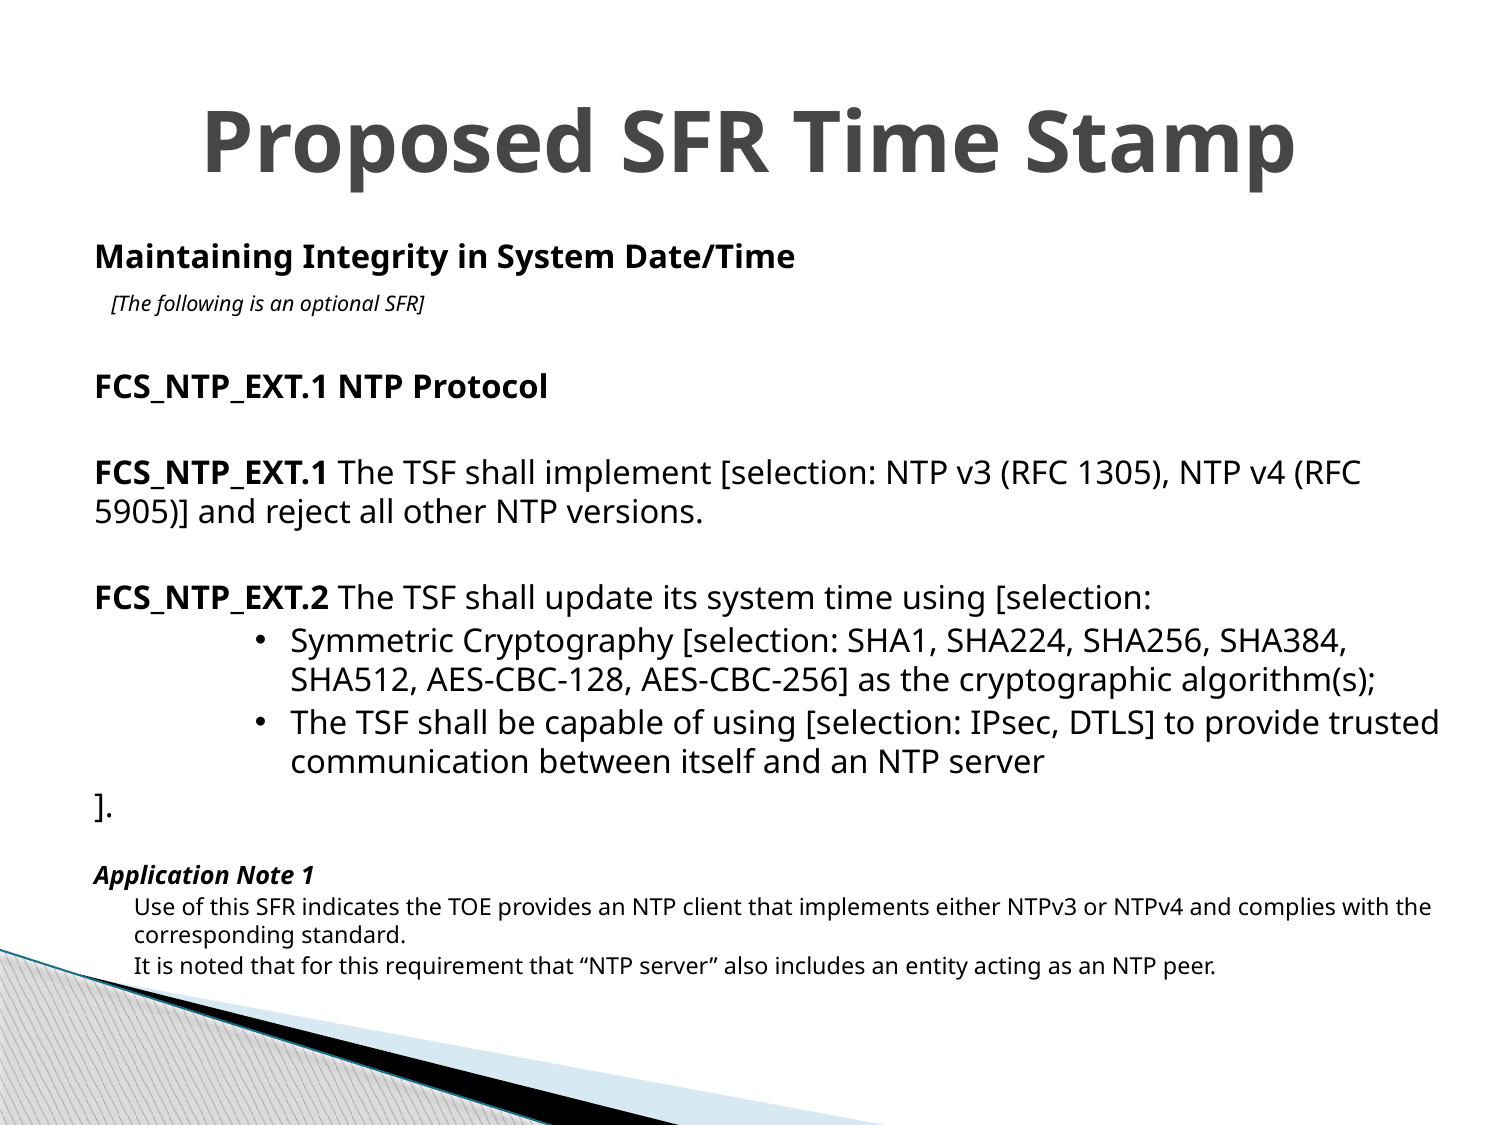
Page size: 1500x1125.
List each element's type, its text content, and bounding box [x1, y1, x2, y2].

list Maintaining Integrity in System Date/Time [The following is an optional SFR] FCS_NTP_EXT.1 NTP Protocol FCS_NTP_EXT.1 The TSF shall implement [selection: NTP v3 (RFC 1305), NTP v4 (RFC 5905)] and reject all other NTP versions. FCS_NTP_EXT.2 The TSF shall update its system time using [selection: Symmetric Cryptography [selection: SHA1, SHA224, SHA256, SHA384, SHA512, AES-CBC-128, AES-CBC-256] as the cryptographic algorithm(s); The TSF shall be capable of using [selection: IPsec, DTLS] to provide trusted communication between itself and an NTP server ]. Application Note 1 Use of this SFR indicates the TOE provides an NTP client that implements either NTPv3 or NTPv4 and complies with the corresponding standard. It is noted that for this requirement that “NTP server” also includes an entity acting as an NTP peer. [62, 228, 1466, 1000]
title Proposed SFR Time Stamp [75, 45, 1425, 233]
